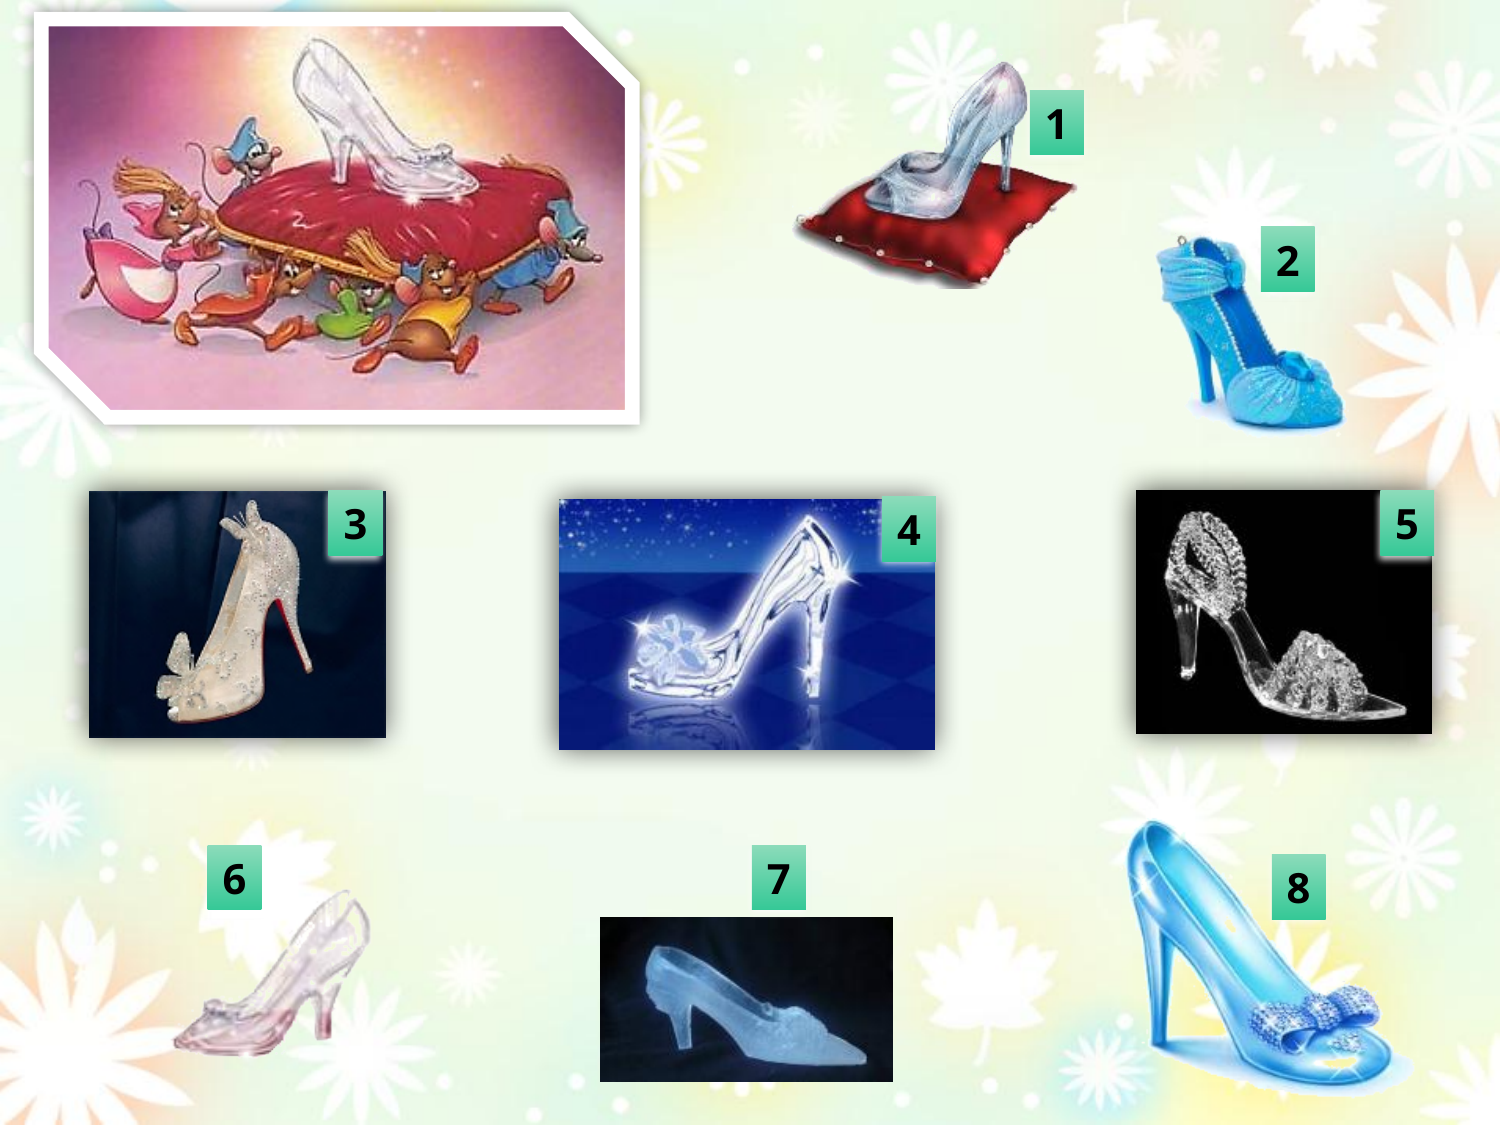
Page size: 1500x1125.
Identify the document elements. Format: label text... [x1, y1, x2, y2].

picture [0, 0, 1500, 1125]
text_box 7 [751, 845, 806, 910]
text_box 6 [207, 845, 262, 882]
